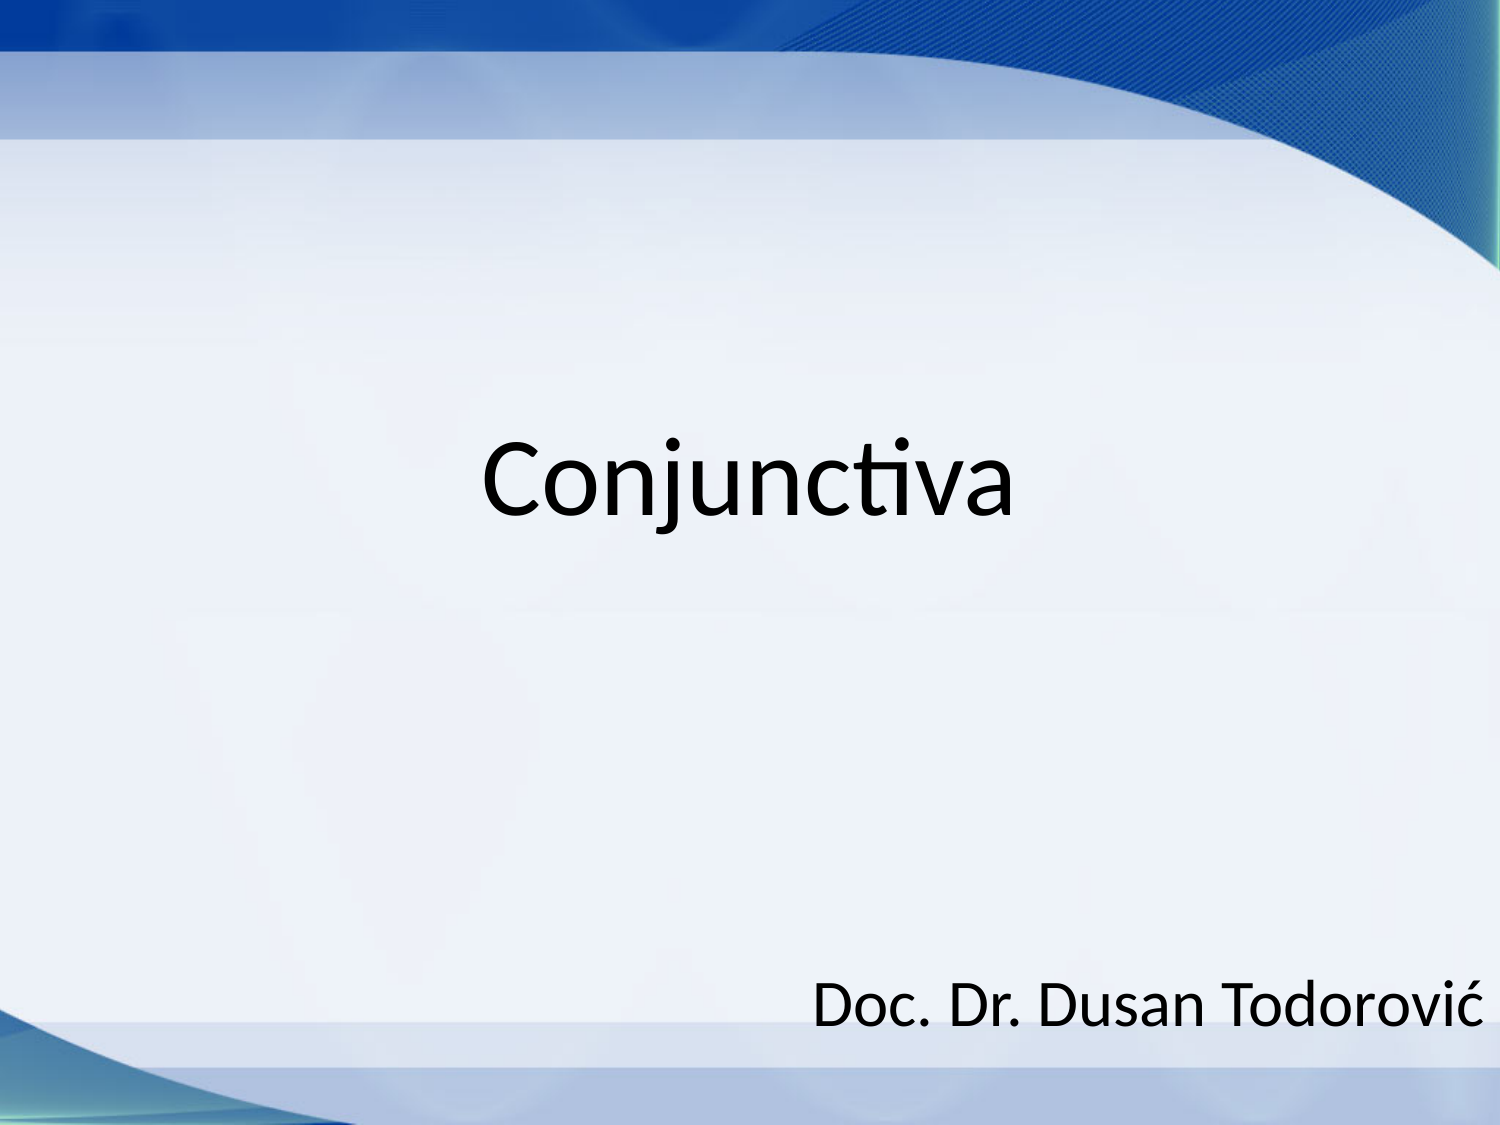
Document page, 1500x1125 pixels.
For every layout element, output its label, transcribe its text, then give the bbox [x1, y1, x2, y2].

title Conjunctiva [112, 349, 1388, 591]
picture [0, 0, 1500, 1125]
subtitle Doc. Dr. Dusan Todorović [538, 952, 1500, 1067]
